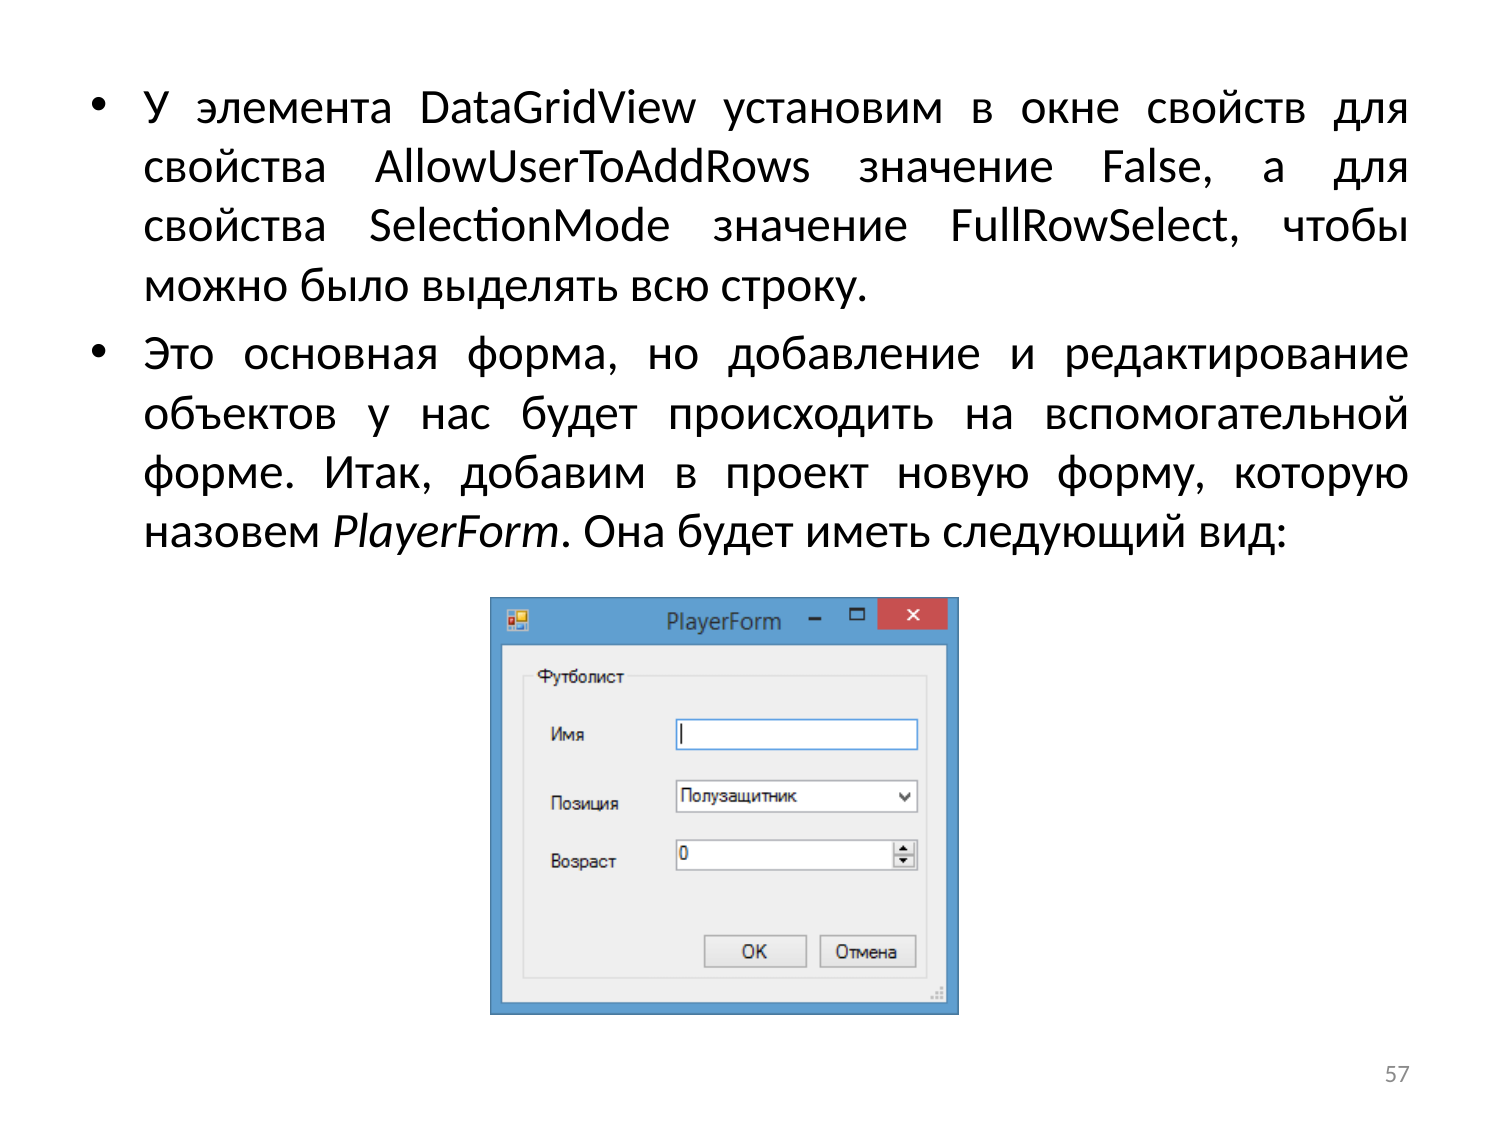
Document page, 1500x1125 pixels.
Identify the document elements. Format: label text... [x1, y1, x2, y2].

slide_number 57 [1074, 1042, 1425, 1103]
list У элемента DataGridView установим в окне свойств для свойства AllowUserToAddRows значение False, а для свойства SelectionMode значение FullRowSelect, чтобы можно было выделять всю строку. Это основная форма, но добавление и редактирование объектов у нас будет происходить на вспомогательной форме. Итак, добавим в проект новую форму, которую назовем PlayerForm. Она будет иметь следующий вид: [75, 66, 1425, 575]
picture [489, 597, 960, 1016]
